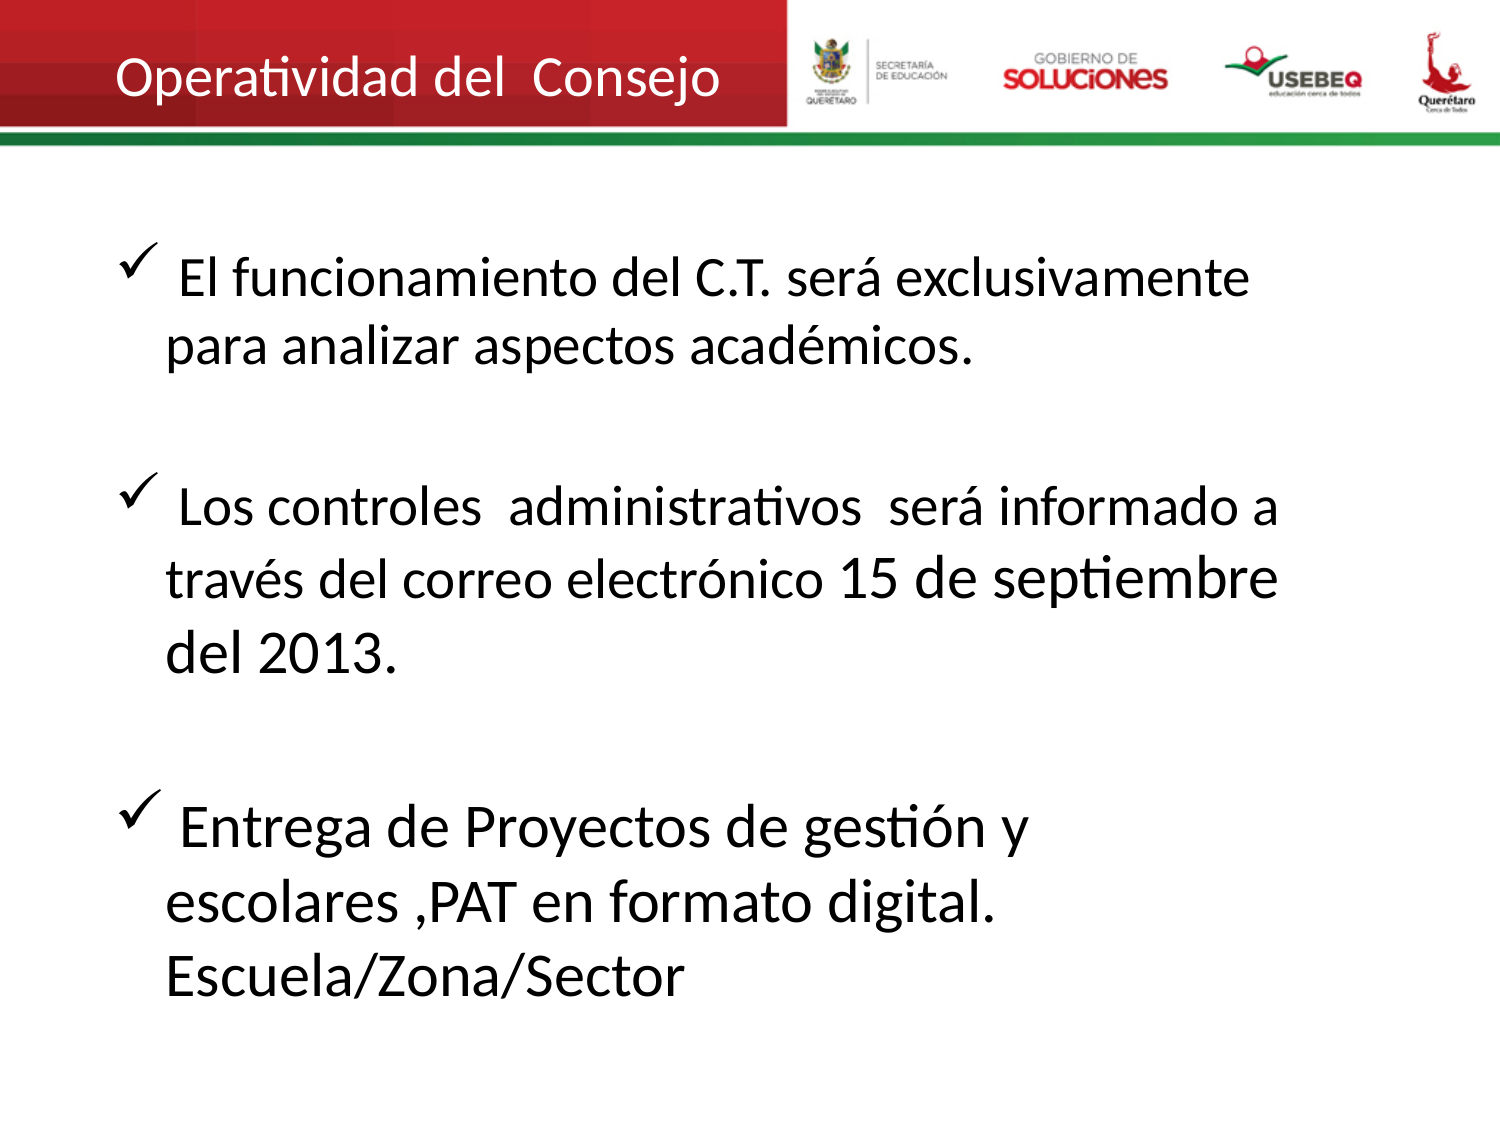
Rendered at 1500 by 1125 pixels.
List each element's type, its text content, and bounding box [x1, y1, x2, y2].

picture [0, 0, 1500, 1125]
text_box Operatividad del Consejo [100, 30, 737, 116]
text_box El funcionamiento del C.T. será exclusivamente para analizar aspectos académicos. Los controles administrativos será informado a través del correo electrónico 15 de septiembre del 2013. Entrega de Proyectos de gestión y escolares ,PAT en formato digital. Escuela/Zona/Sector [99, 151, 1356, 1025]
